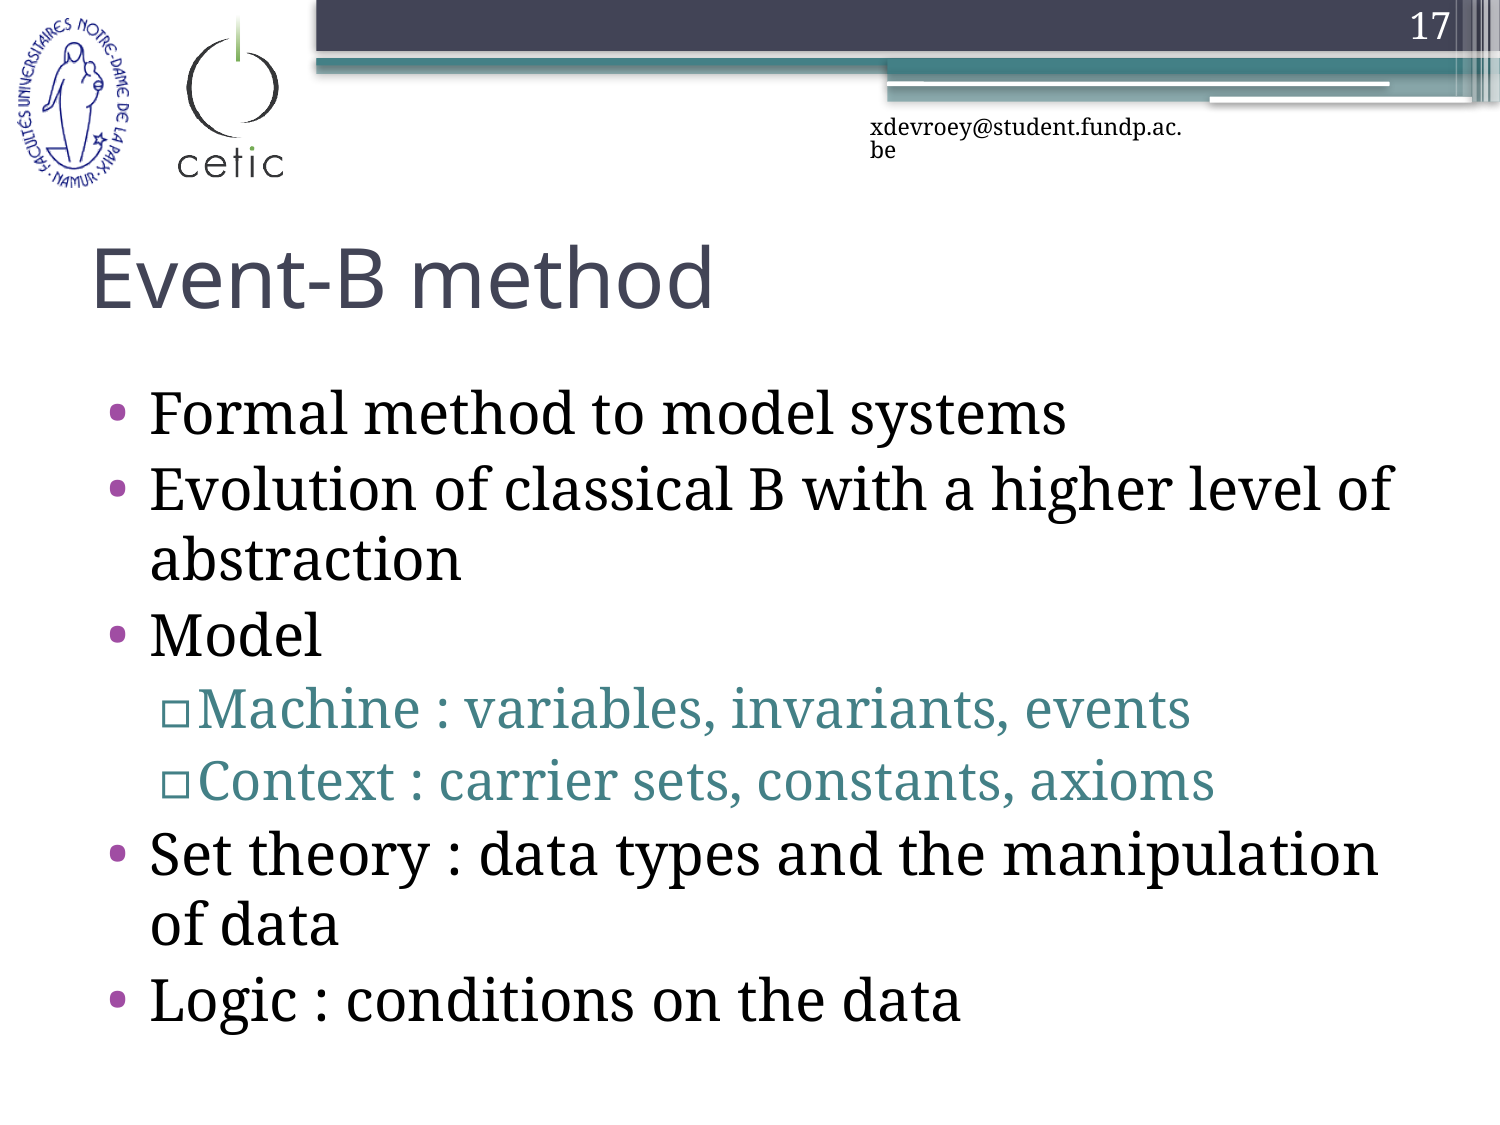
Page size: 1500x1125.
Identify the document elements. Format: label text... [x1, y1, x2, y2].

picture [17, 18, 129, 188]
footer xdevroey@student.fundp.ac.be [855, 105, 1209, 181]
title Event-B method [75, 187, 1425, 363]
slide_number 17 [1341, 0, 1466, 61]
list Formal method to model systems Evolution of classical B with a higher level of abstraction Model Machine : variables, invariants, events Context : carrier sets, constants, axioms Set theory : data types and the manipulation of data Logic : conditions on the data [75, 368, 1425, 1079]
picture [175, 11, 285, 180]
